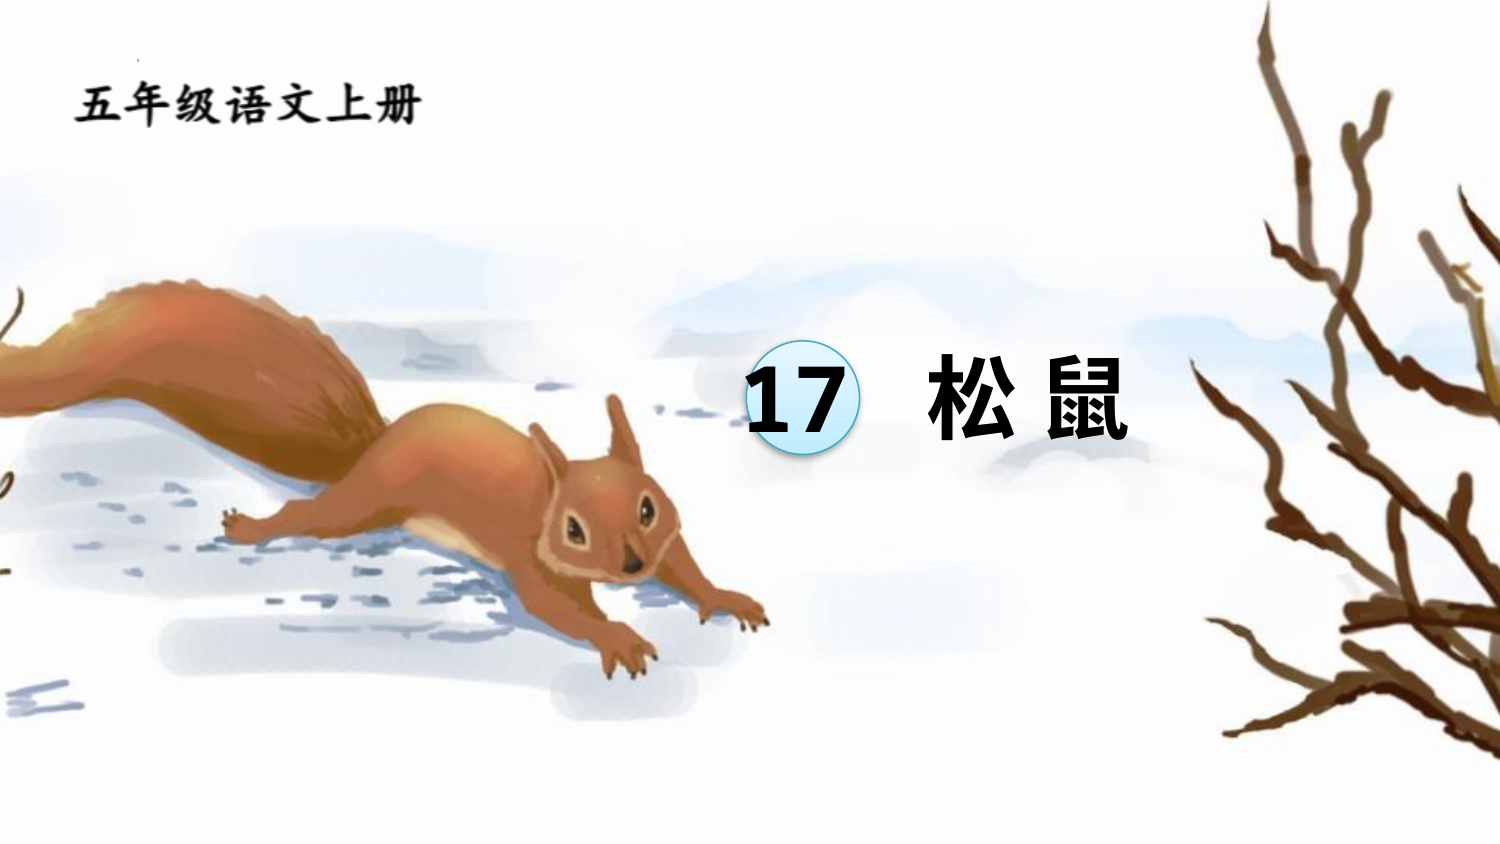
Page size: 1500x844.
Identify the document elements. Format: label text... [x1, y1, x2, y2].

picture [0, 0, 1500, 844]
text_box 17 松 鼠 [601, 333, 1268, 459]
